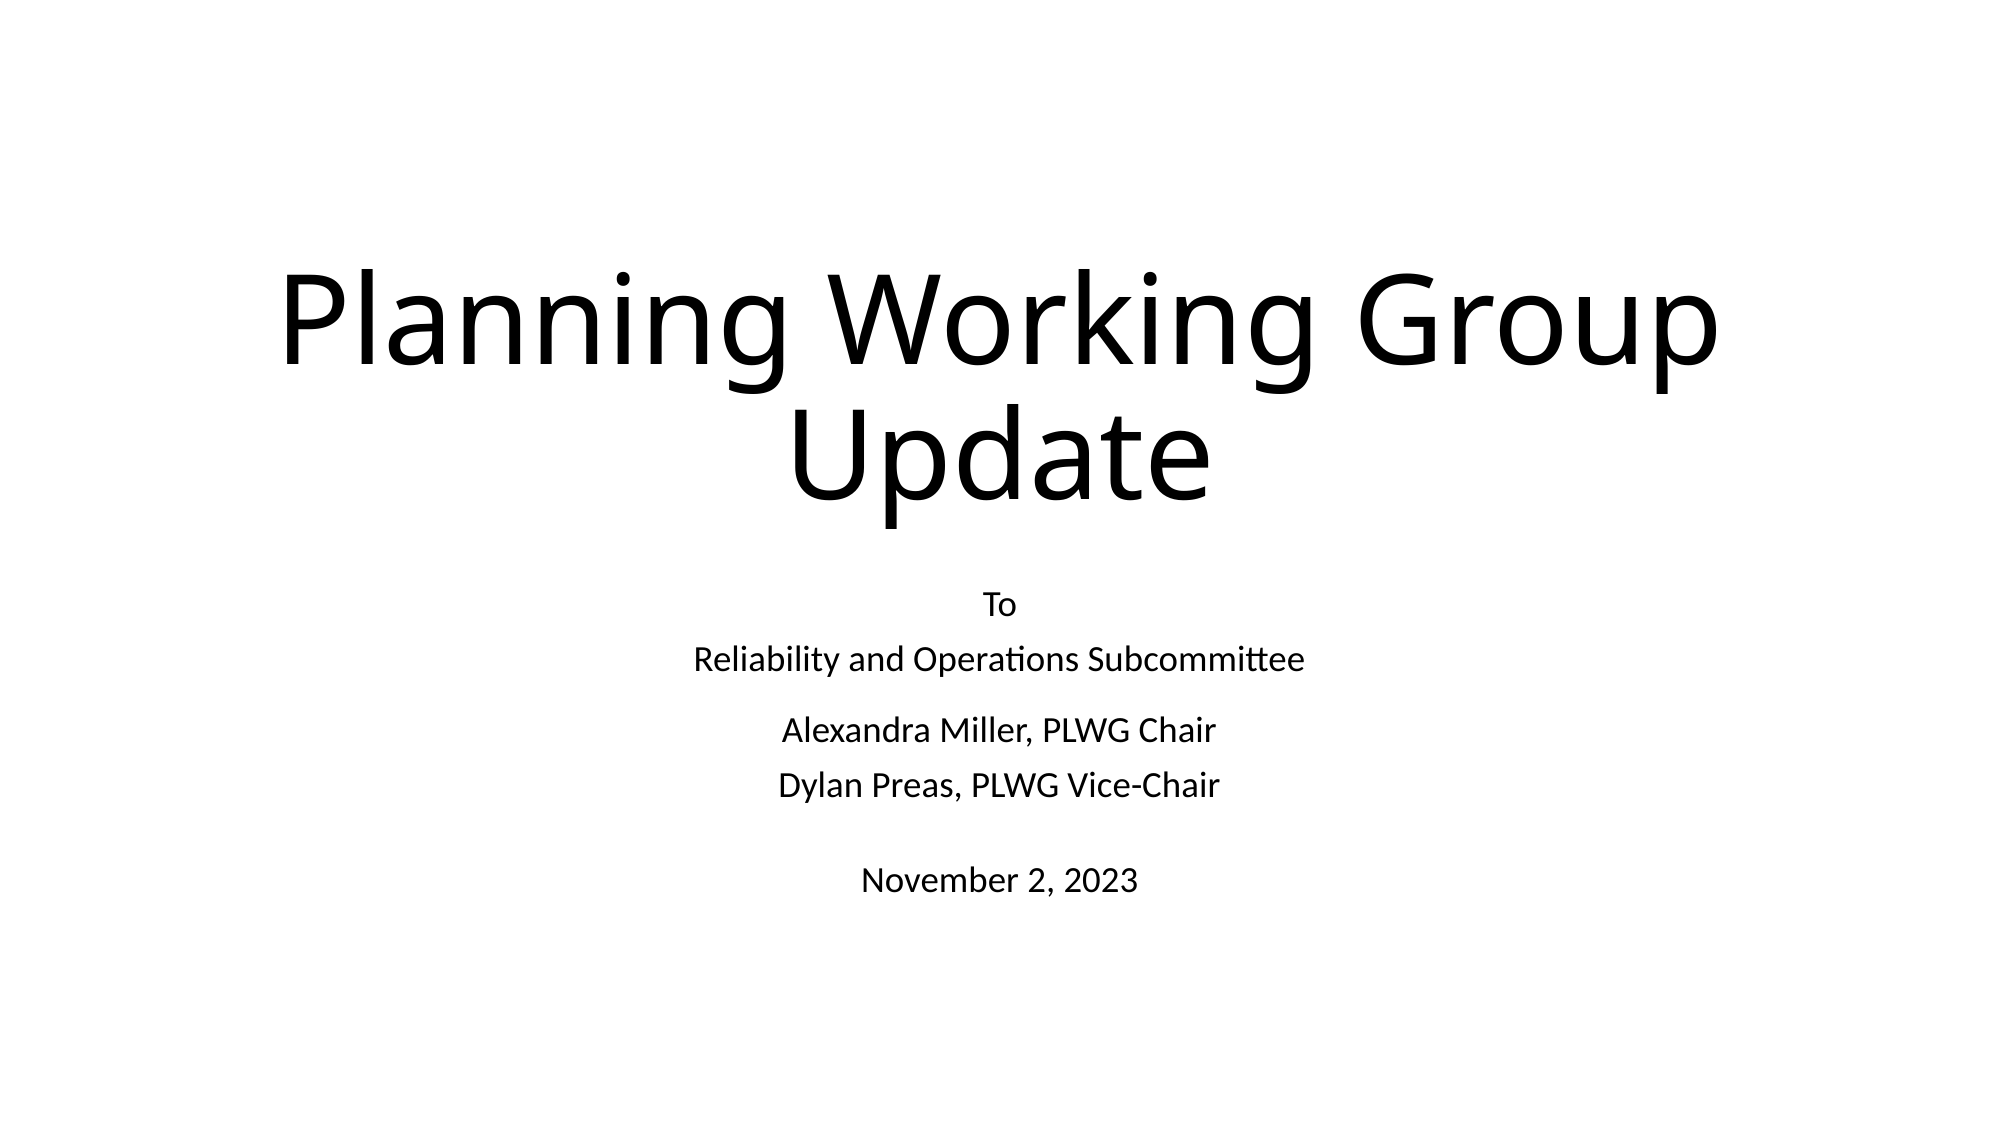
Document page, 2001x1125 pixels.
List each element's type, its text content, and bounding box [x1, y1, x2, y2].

title Planning Working Group Update [249, 142, 1750, 535]
subtitle To Reliability and Operations Subcommittee Alexandra Miller, PLWG Chair Dylan Preas, PLWG Vice-Chair November 2, 2023 [249, 577, 1750, 911]
